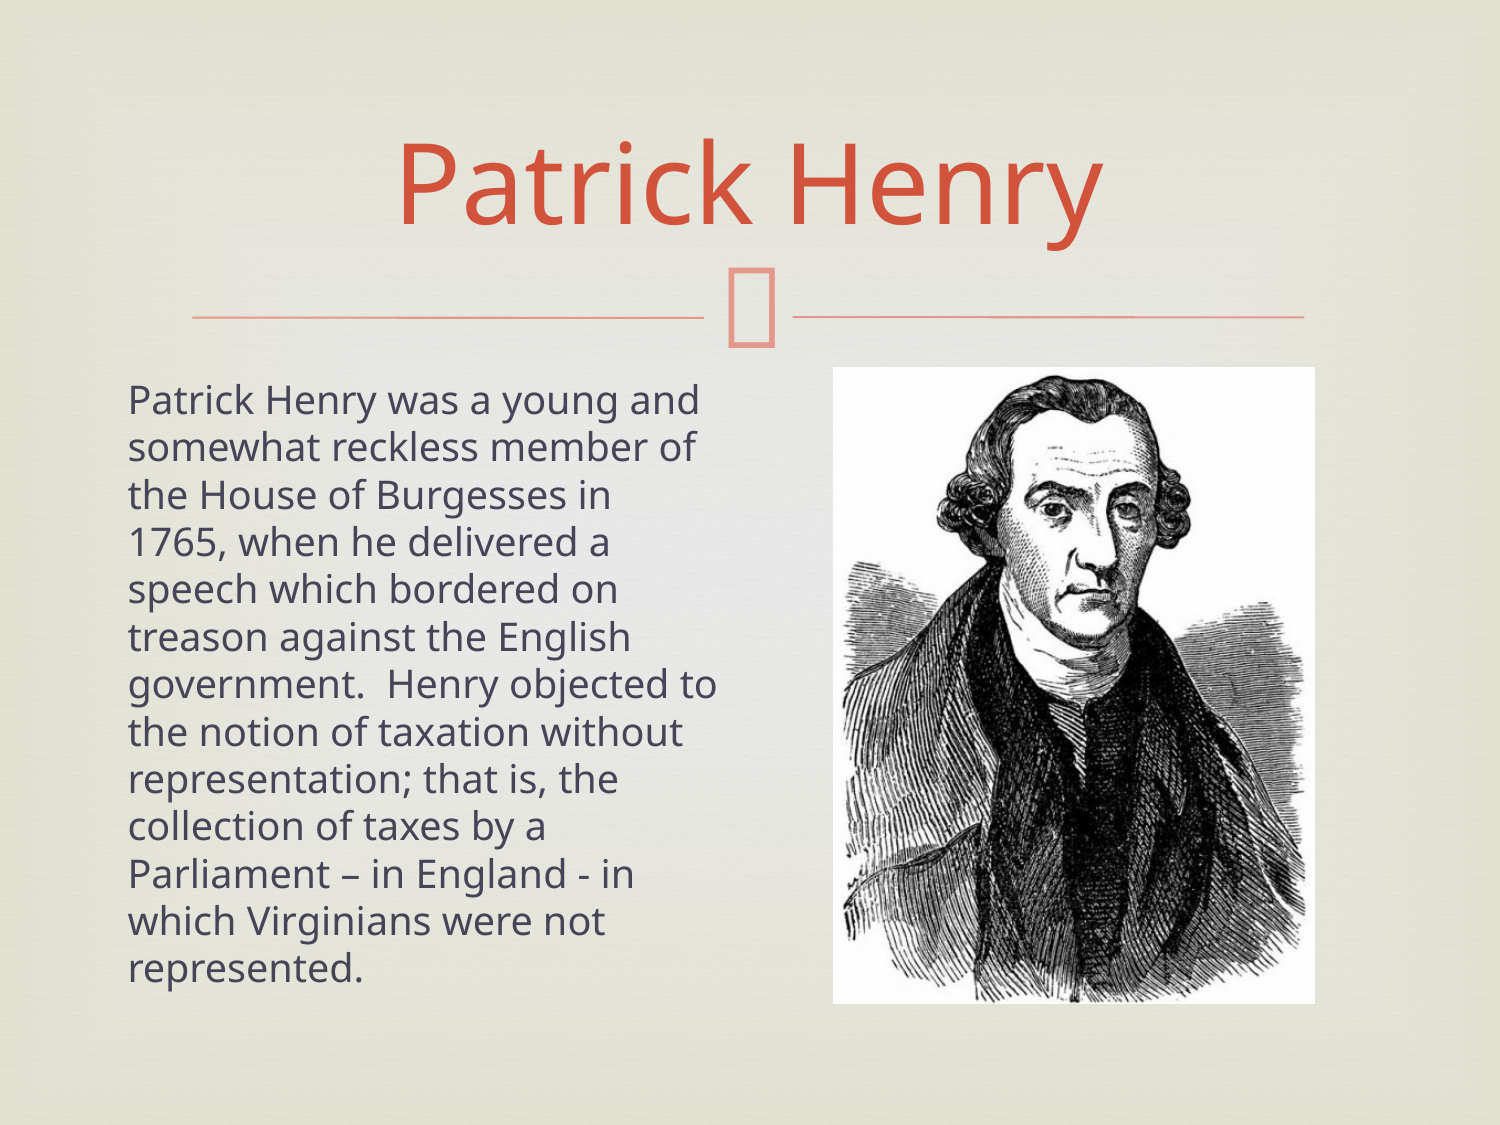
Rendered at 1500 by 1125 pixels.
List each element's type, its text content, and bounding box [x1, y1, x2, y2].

list Patrick Henry was a young and somewhat reckless member of the House of Burgesses in 1765, when he delivered a speech which bordered on treason against the English government. Henry objected to the notion of taxation without representation; that is, the collection of taxes by a Parliament – in England - in which Virginians were not represented. [112, 367, 737, 1004]
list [833, 366, 1315, 1004]
title Patrick Henry [112, 93, 1386, 267]
